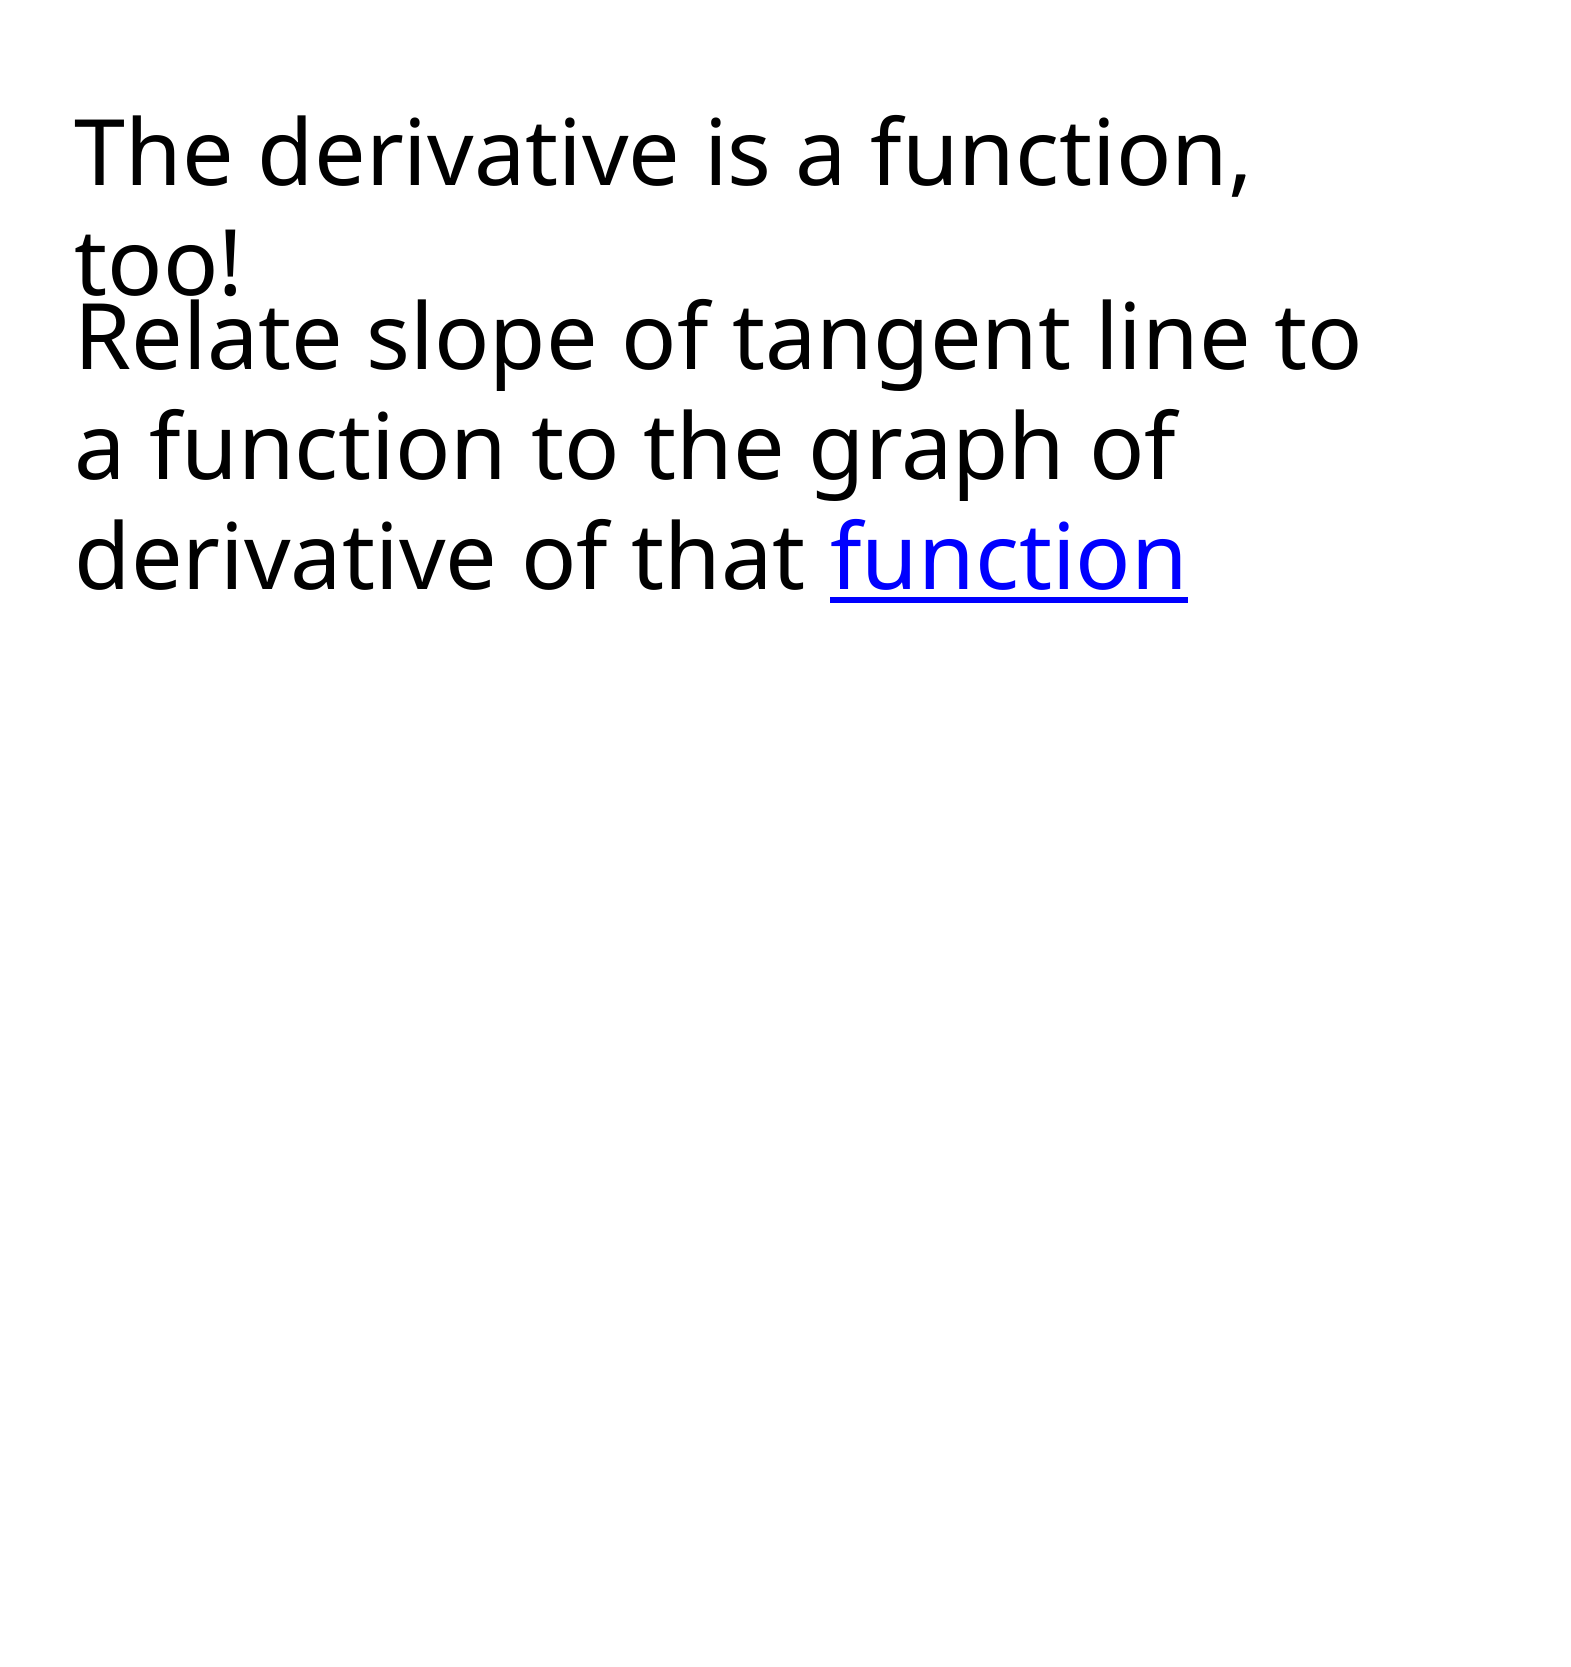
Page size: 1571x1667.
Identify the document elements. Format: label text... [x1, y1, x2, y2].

text_box Relate slope of tangent line to a function to the graph of derivative of that function [60, 322, 1407, 631]
text_box The derivative is a function, too! [60, 86, 1407, 322]
